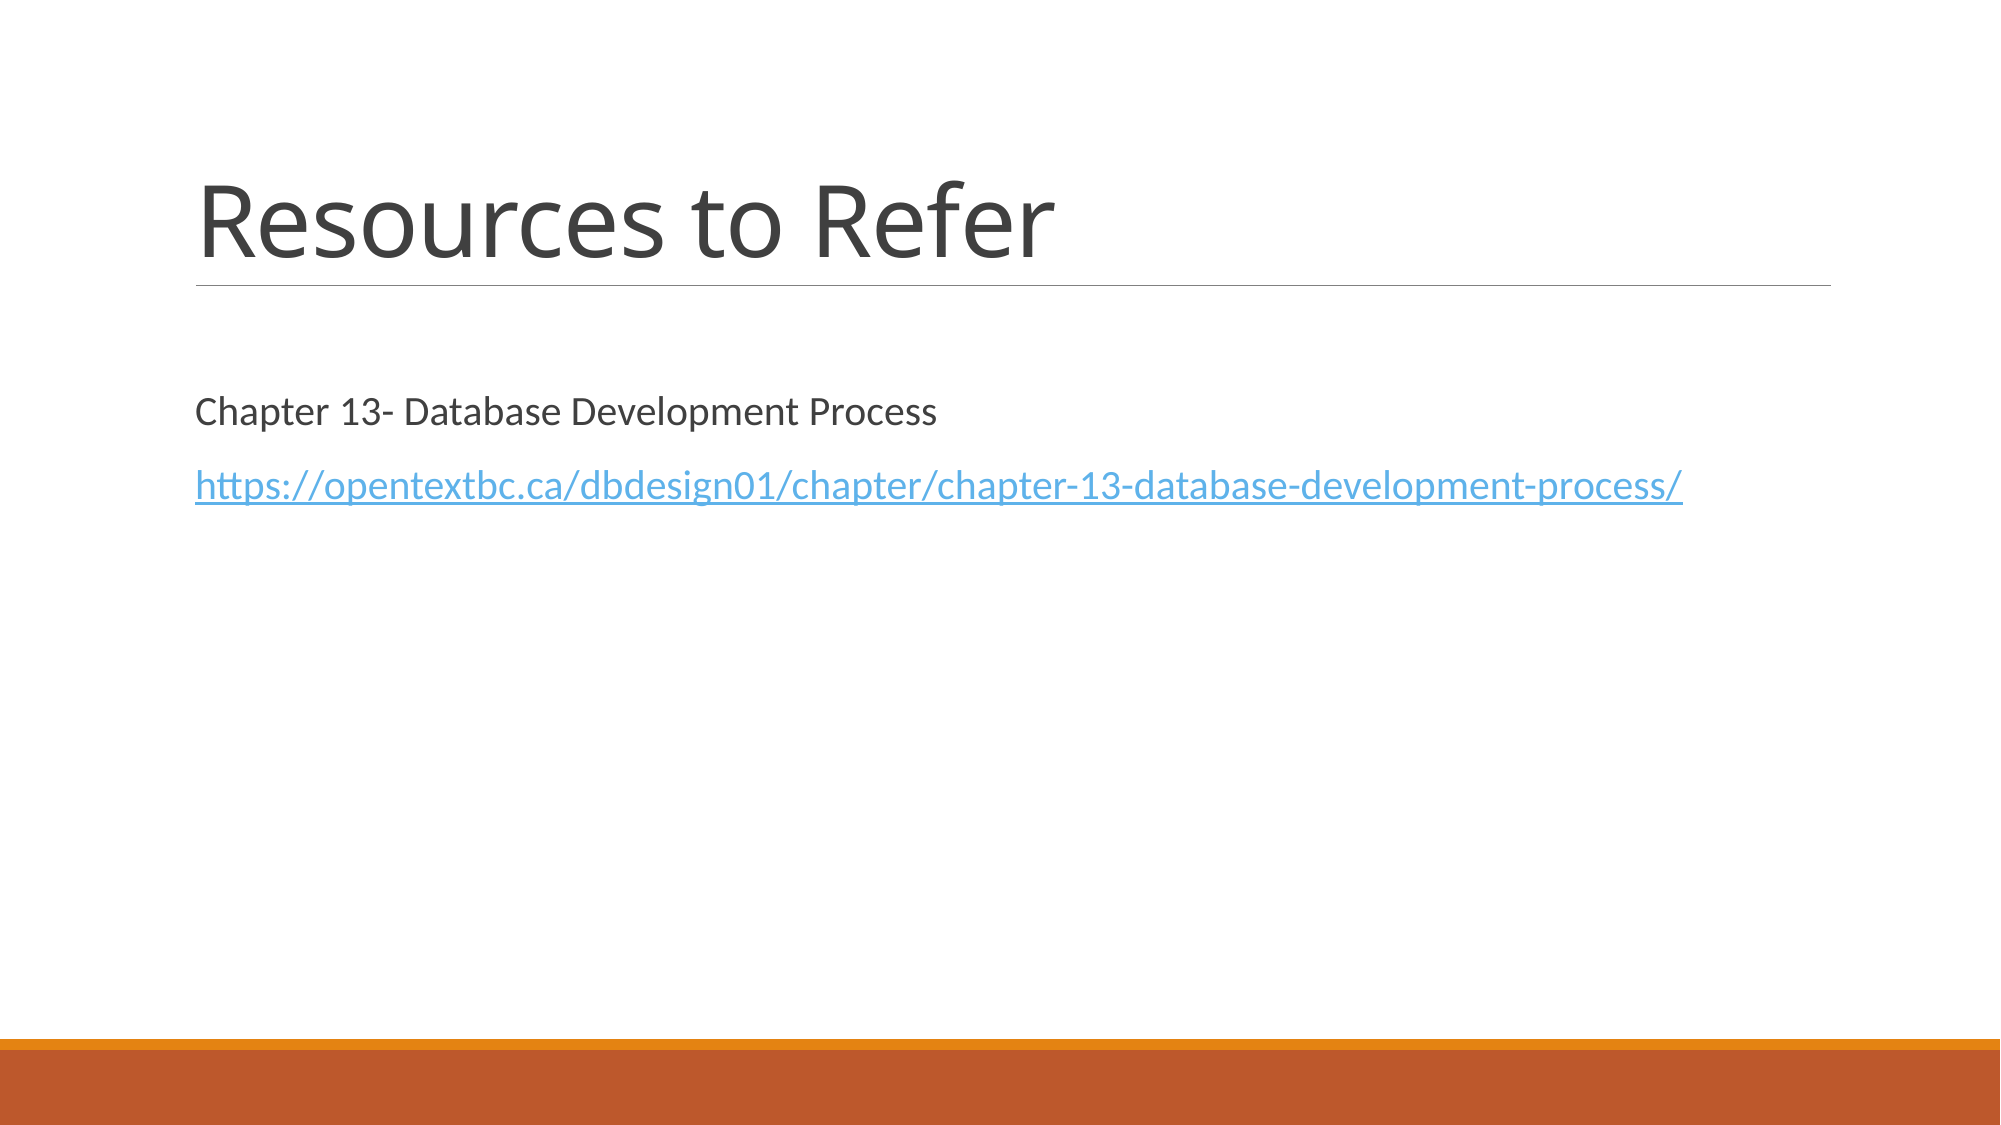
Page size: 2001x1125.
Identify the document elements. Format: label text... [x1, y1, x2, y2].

list Chapter 13- Database Development Process https://opentextbc.ca/dbdesign01/chapter/chapter-13-database-development-process/ [180, 302, 1830, 963]
title Resources to Refer [180, 47, 1830, 285]
